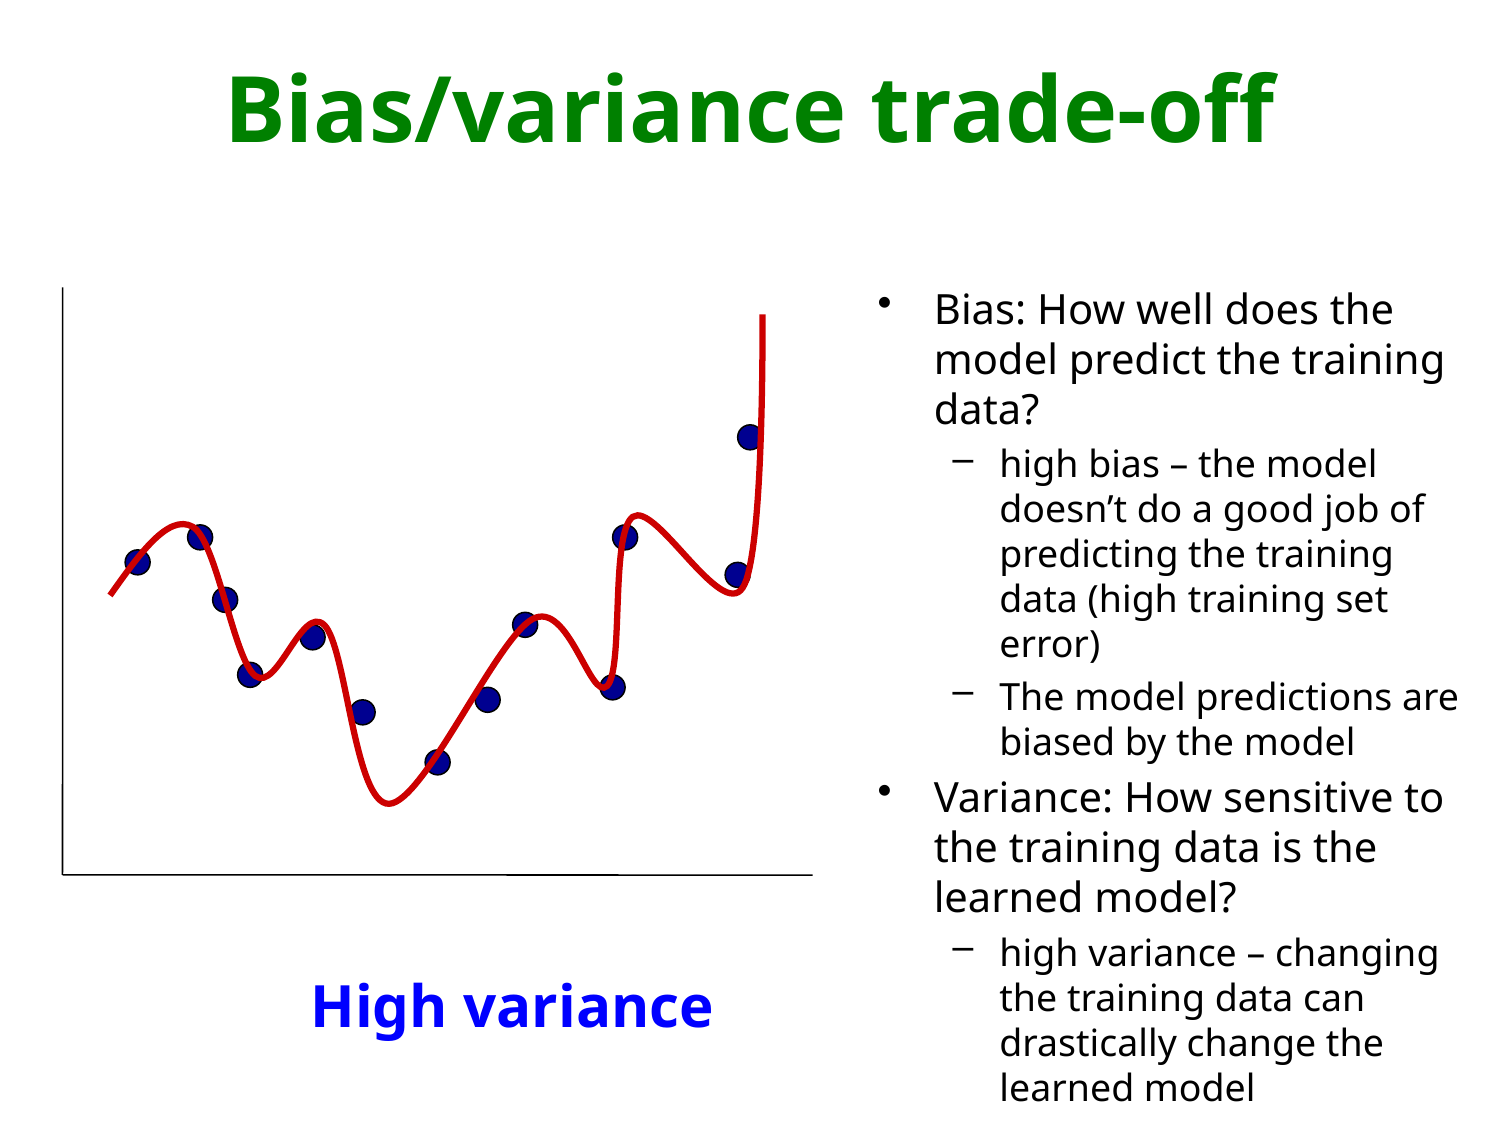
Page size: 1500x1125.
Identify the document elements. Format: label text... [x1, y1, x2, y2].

text_box [194, 524, 213, 547]
title Bias/variance trade-off [74, 12, 1426, 201]
text_box [125, 549, 143, 570]
list Bias: How well does the model predict the training data? high bias – the model doesn’t do a good job of predicting the training data (high training set error) The model predictions are biased by the model Variance: How sensitive to the training data is the learned model? high variance – changing the training data can drastically change the learned model [862, 274, 1476, 1076]
text_box [600, 674, 626, 700]
text_box [475, 687, 501, 713]
text_box [110, 591, 121, 596]
text_box [121, 314, 763, 804]
text_box [622, 525, 638, 550]
text_box [517, 618, 538, 638]
text_box [300, 624, 326, 650]
text_box High variance [112, 974, 862, 1046]
text_box [237, 663, 263, 688]
text_box [427, 750, 451, 775]
text_box [212, 591, 228, 613]
